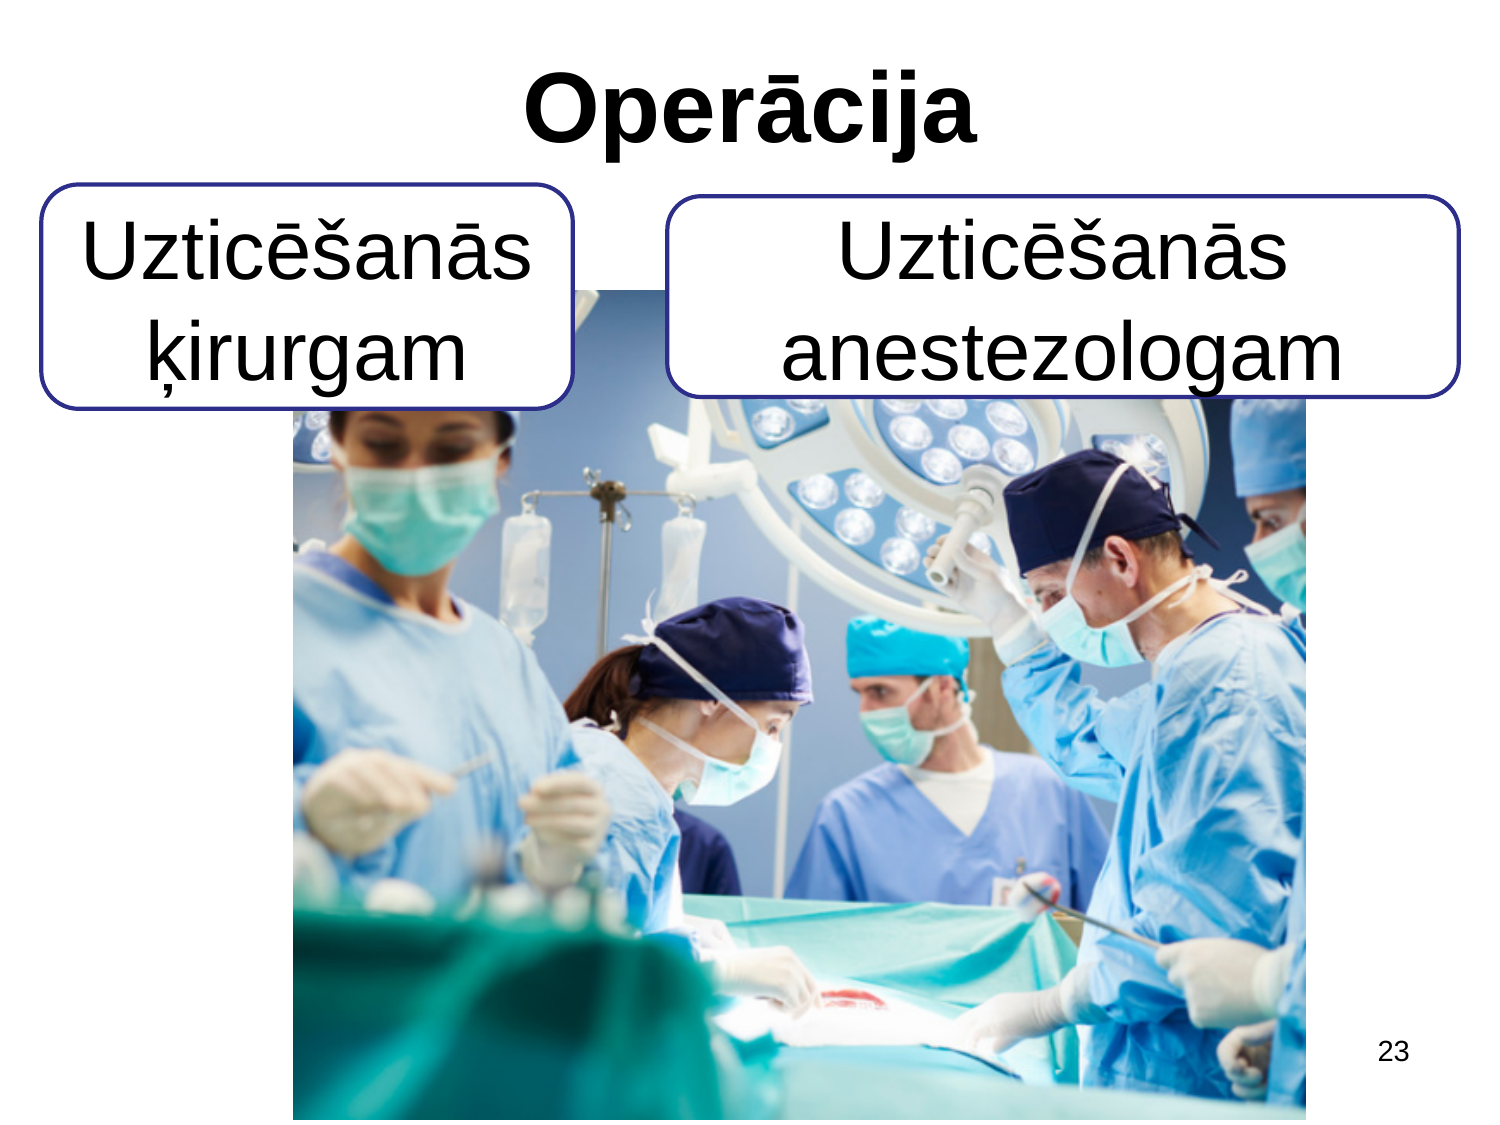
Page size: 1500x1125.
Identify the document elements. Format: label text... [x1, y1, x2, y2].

picture [293, 290, 1306, 1121]
slide_number 23 [1310, 1024, 1426, 1103]
text_box Uzticēšanās ķirurgam [39, 182, 575, 411]
text_box Uzticēšanās anestezologam [665, 194, 1461, 400]
title Operācija [0, 32, 1500, 173]
picture [1293, 1032, 1303, 1044]
